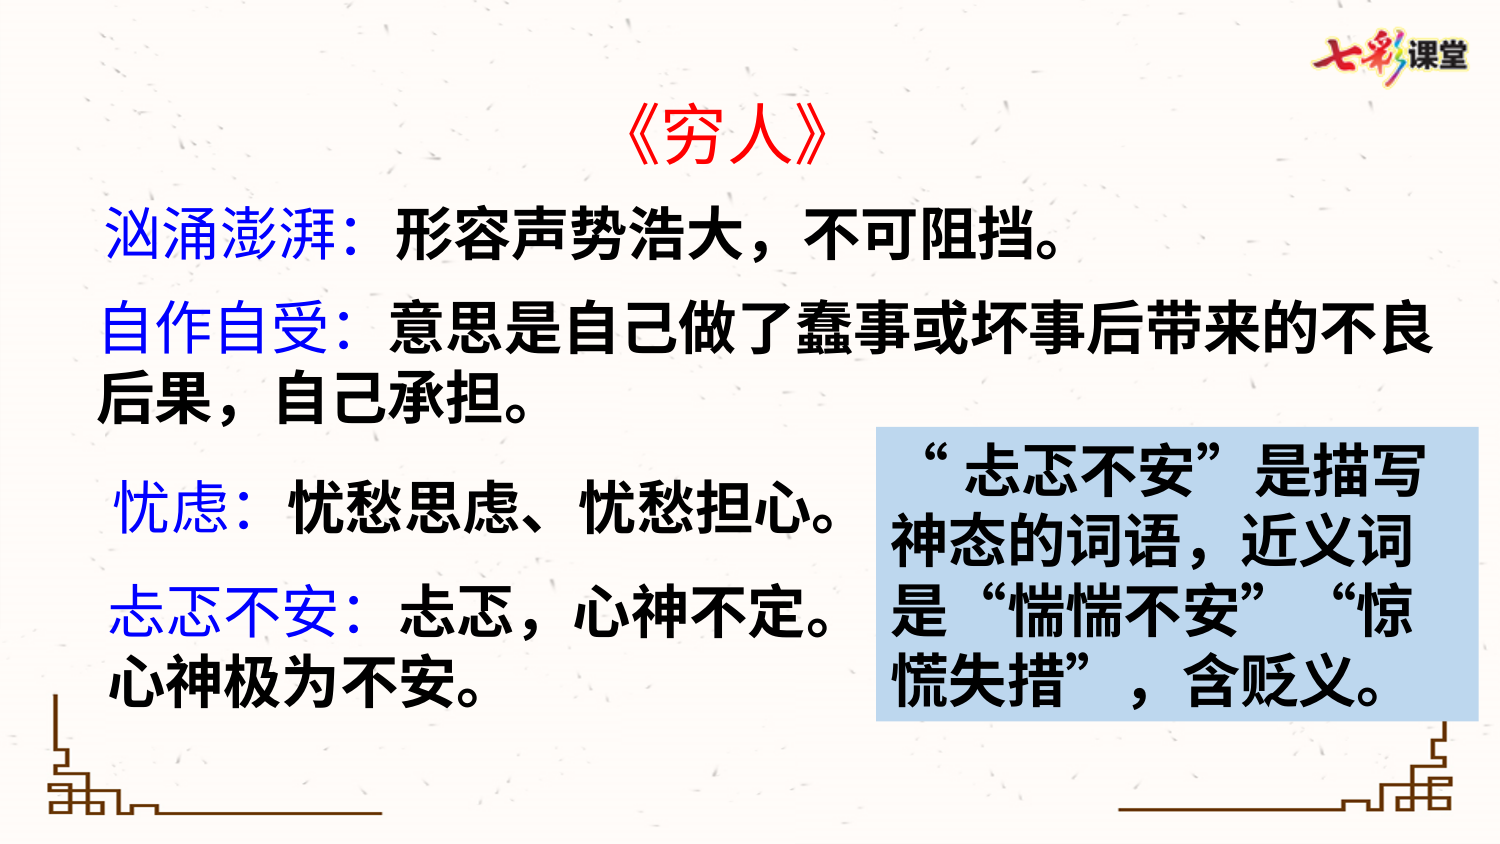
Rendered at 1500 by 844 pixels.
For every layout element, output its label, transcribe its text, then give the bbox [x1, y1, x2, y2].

text_box 忐忑不安：忐忑，心神不定。心神极为不安。 [92, 568, 846, 723]
text_box 汹涌澎湃：形容声势浩大，不可阻挡。 [88, 189, 1109, 275]
text_box 《穷人》 [579, 85, 877, 181]
text_box 自作自受：意思是自己做了蠢事或坏事后带来的不良后果，自己承担。 [81, 283, 1460, 439]
text_box 忧虑：忧愁思虑、忧愁担心。 [98, 463, 876, 549]
text_box “忐忑不安”是描写神态的词语，近义词是“惴惴不安”“惊慌失措”，含贬义。 [876, 426, 1479, 722]
picture [0, 0, 1500, 844]
